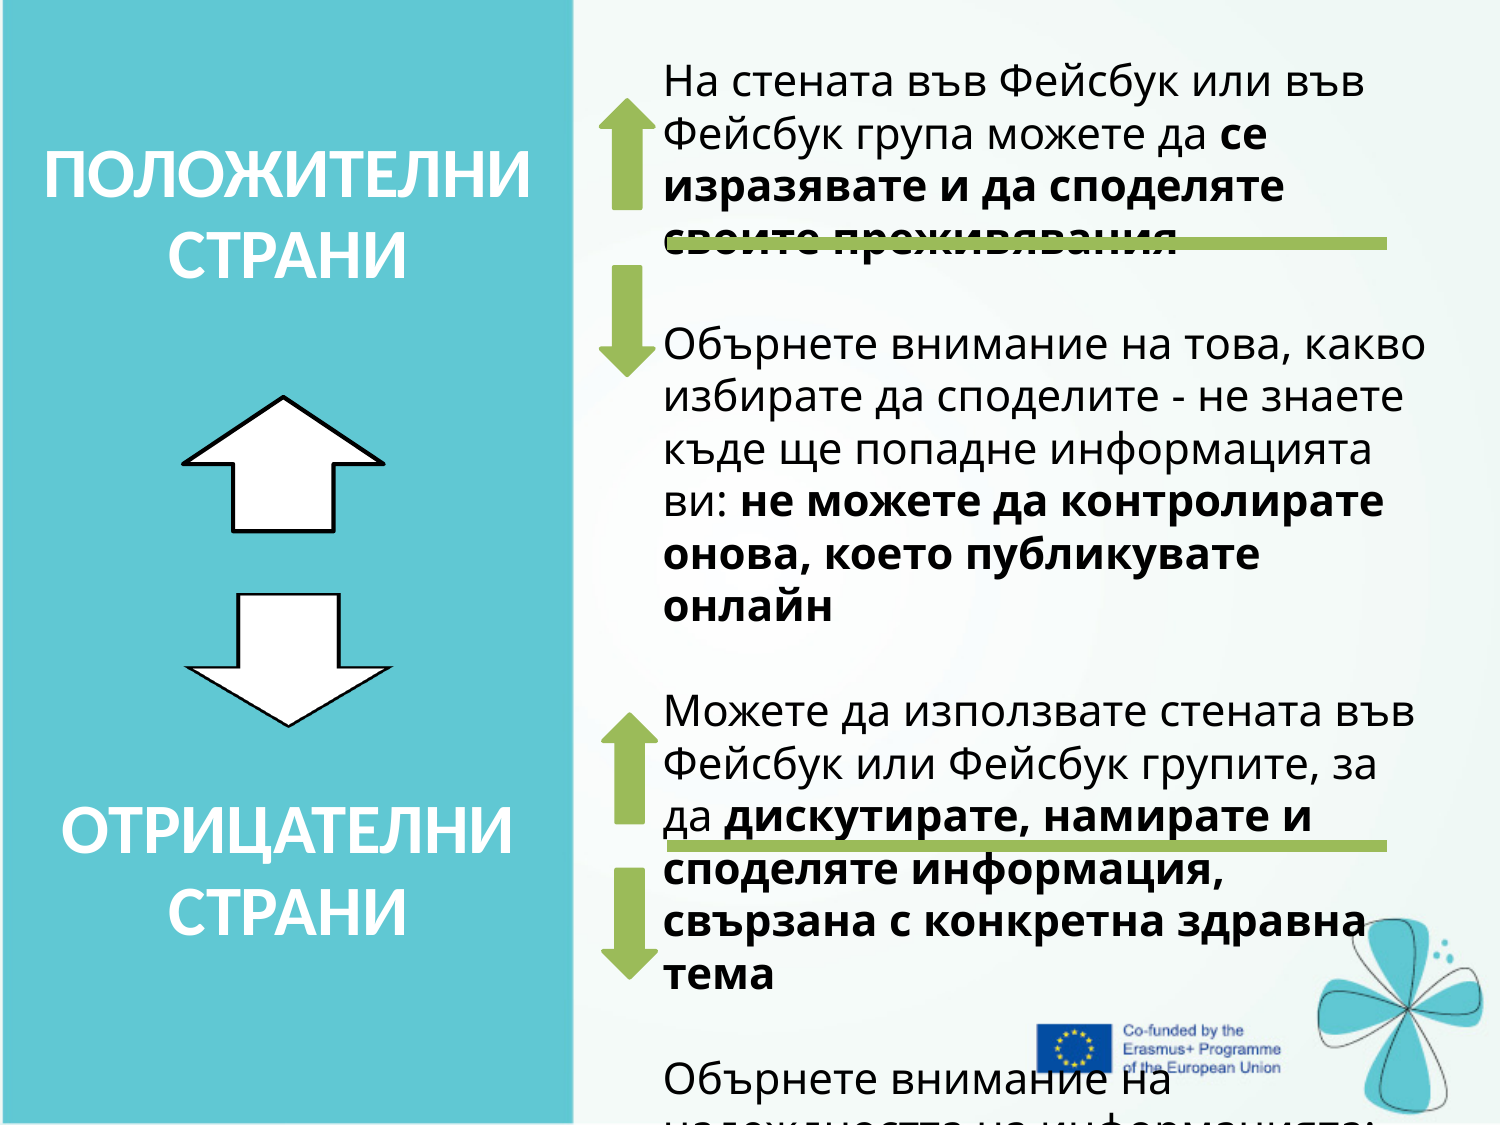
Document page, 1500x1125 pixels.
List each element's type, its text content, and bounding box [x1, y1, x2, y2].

table_header ОТРИЦАТЕЛНИ СТРАНИ [32, 790, 545, 986]
text_box На стената във Фейсбук или във Фейсбук група можете да се изразявате и да споделяте своите преживявания Обърнете внимание на това, какво избирате да споделите - не знаете къде ще попадне информацията ви: не можете да контролирате онова, което публикувате онлайн Можете да използвате стената във Фейсбук или Фейсбук групите, за да дискутирате, намирате и споделяте информация, свързана с конкретна здравна тема Обърнете внимание на надеждността на информацията: фалшиви новини и грешна информация са често срещано явление във Фейсбук [647, 45, 1453, 1125]
text_box [598, 98, 656, 211]
text_box [601, 867, 658, 980]
table_header ПОЛОЖИТЕЛНИ СТРАНИ [12, 134, 565, 297]
picture [0, 0, 1500, 1125]
text_box [598, 265, 656, 378]
text_box [601, 712, 658, 825]
text_box [180, 395, 386, 534]
